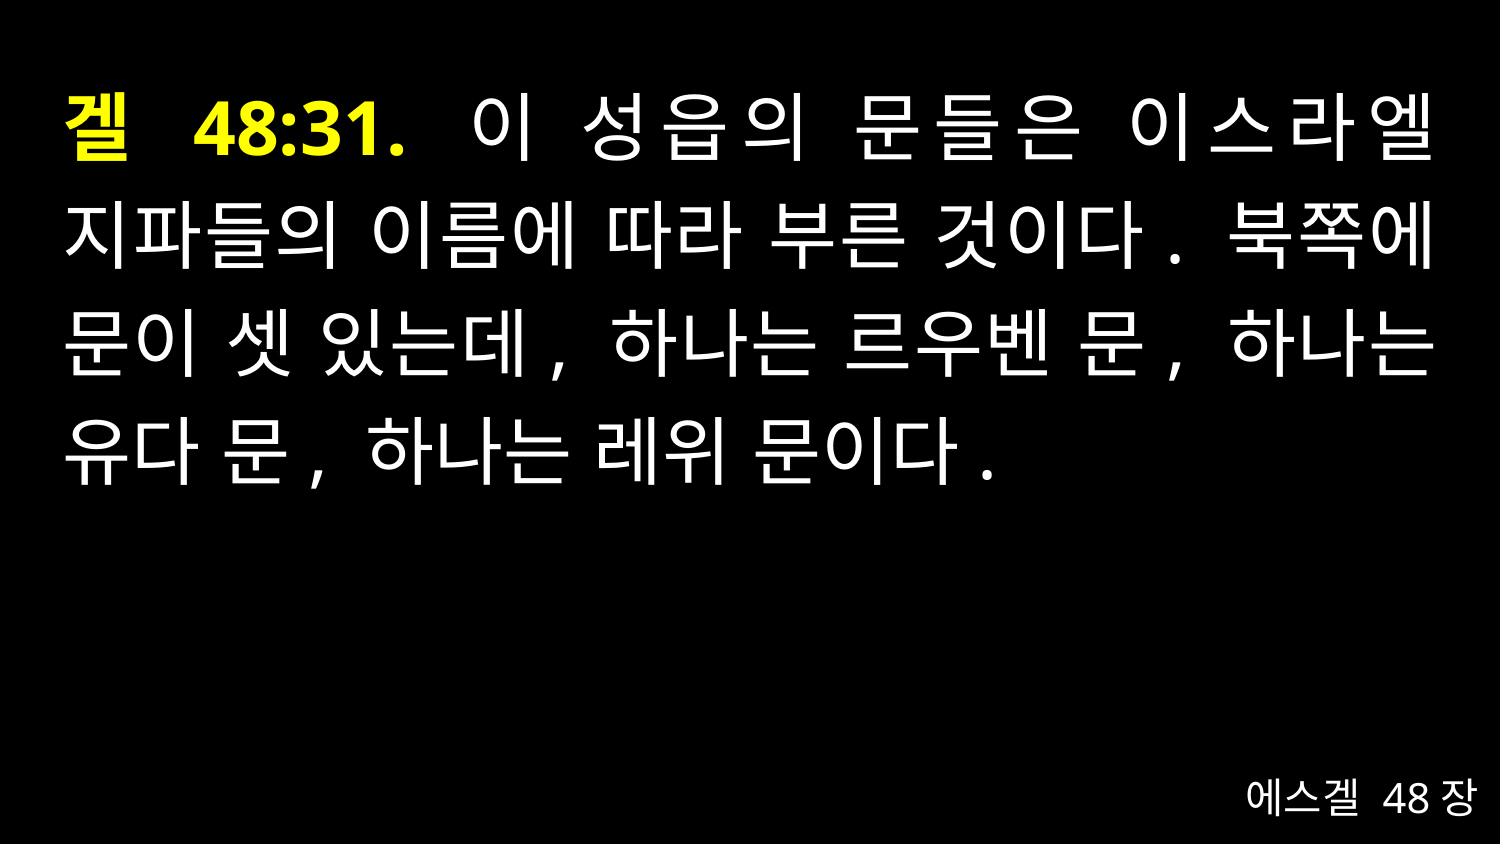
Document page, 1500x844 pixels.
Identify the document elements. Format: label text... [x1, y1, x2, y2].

subtitle 에스겔 48장 [916, 770, 1500, 844]
title 겔 48:31. 이 성읍의 문들은 이스라엘 지파들의 이름에 따라 부른 것이다. 북쪽에 문이 셋 있는데, 하나는 르우벤 문, 하나는 유다 문, 하나는 레위 문이다. [0, 0, 1500, 844]
